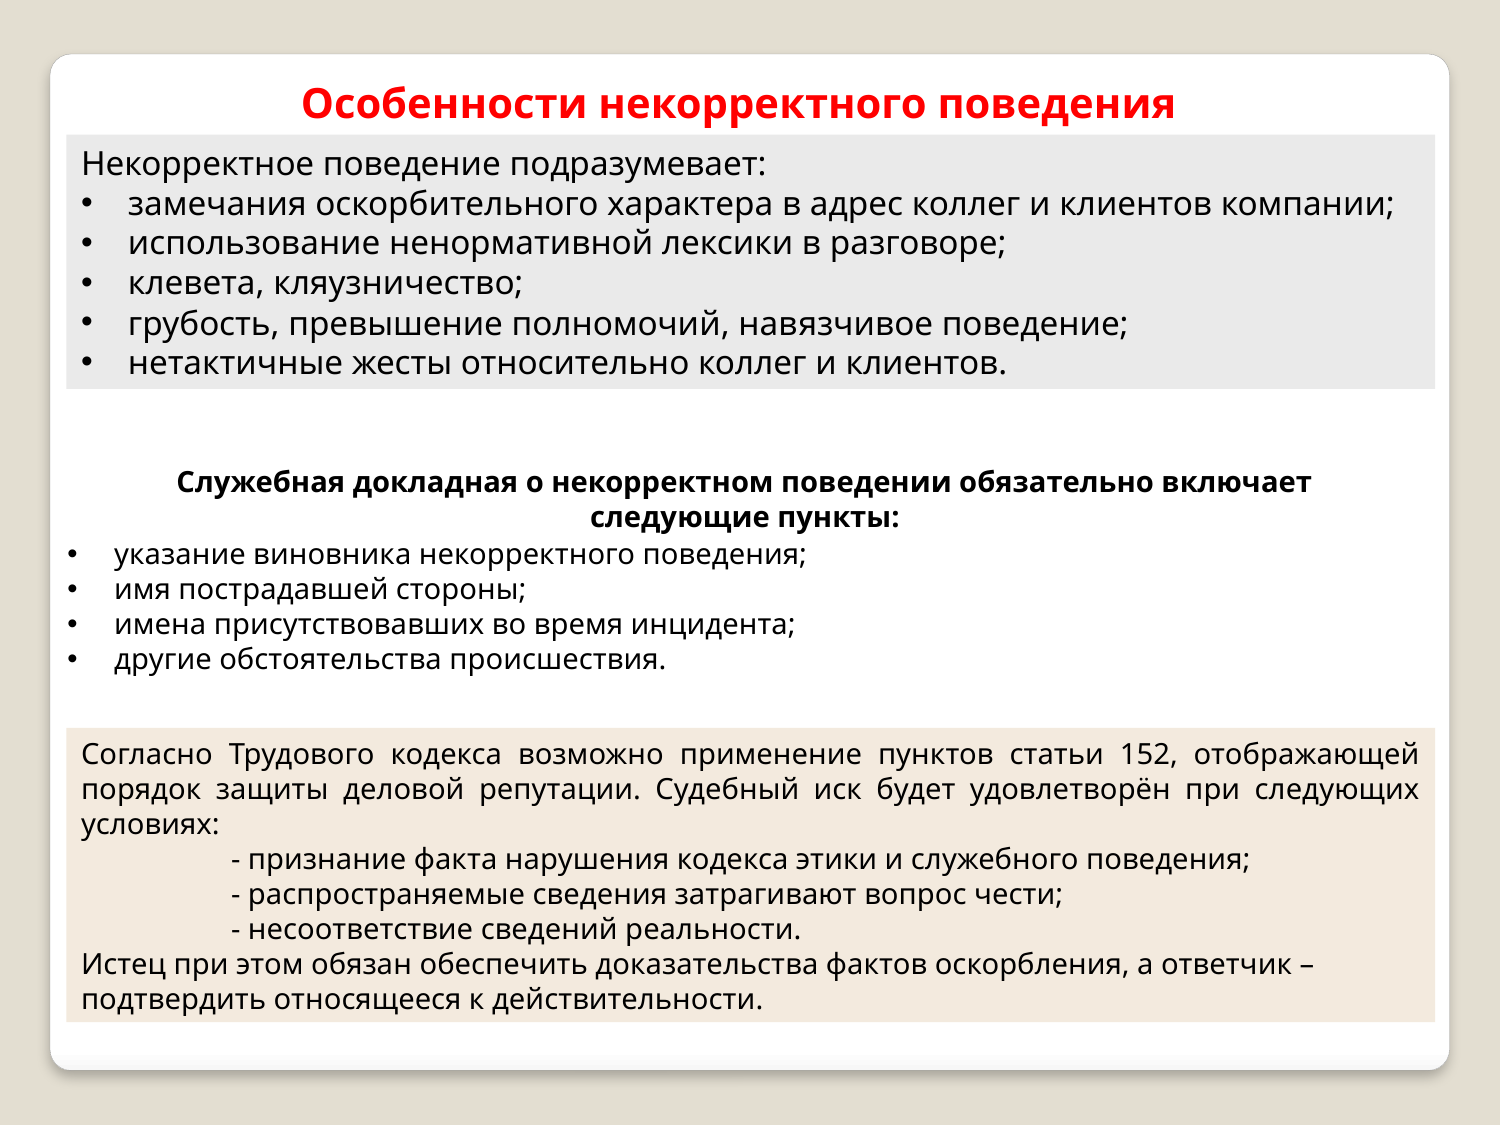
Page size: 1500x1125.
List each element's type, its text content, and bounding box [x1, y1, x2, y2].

text_box Согласно Трудового кодекса возможно применение пунктов статьи 152, отображающей порядок защиты деловой репутации. Судебный иск будет удовлетворён при следующих условиях: - признание факта нарушения кодекса этики и служебного поведения; - распространяемые сведения затрагивают вопрос чести; - несоответствие сведений реальности. Истец при этом обязан обеспечить доказательства фактов оскорбления, а ответчик – подтвердить относящееся к действительности. [66, 727, 1436, 1023]
text_box указание виновника некорректного поведения; имя пострадавшей стороны; имена присутствовавших во время инцидента; другие обстоятельства происшествия. [52, 528, 1462, 683]
text_box Служебная докладная о некорректном поведении обязательно включает следующие пункты: [112, 456, 1377, 541]
text_box Некорректное поведение подразумевает: замечания оскорбительного характера в адрес коллег и клиентов компании; использование ненормативной лексики в разговоре; клевета, кляузничество; грубость, превышение полномочий, навязчивое поведение; нетактичные жесты относительно коллег и клиентов. [66, 134, 1436, 389]
text_box Особенности некорректного поведения [26, 68, 1462, 134]
